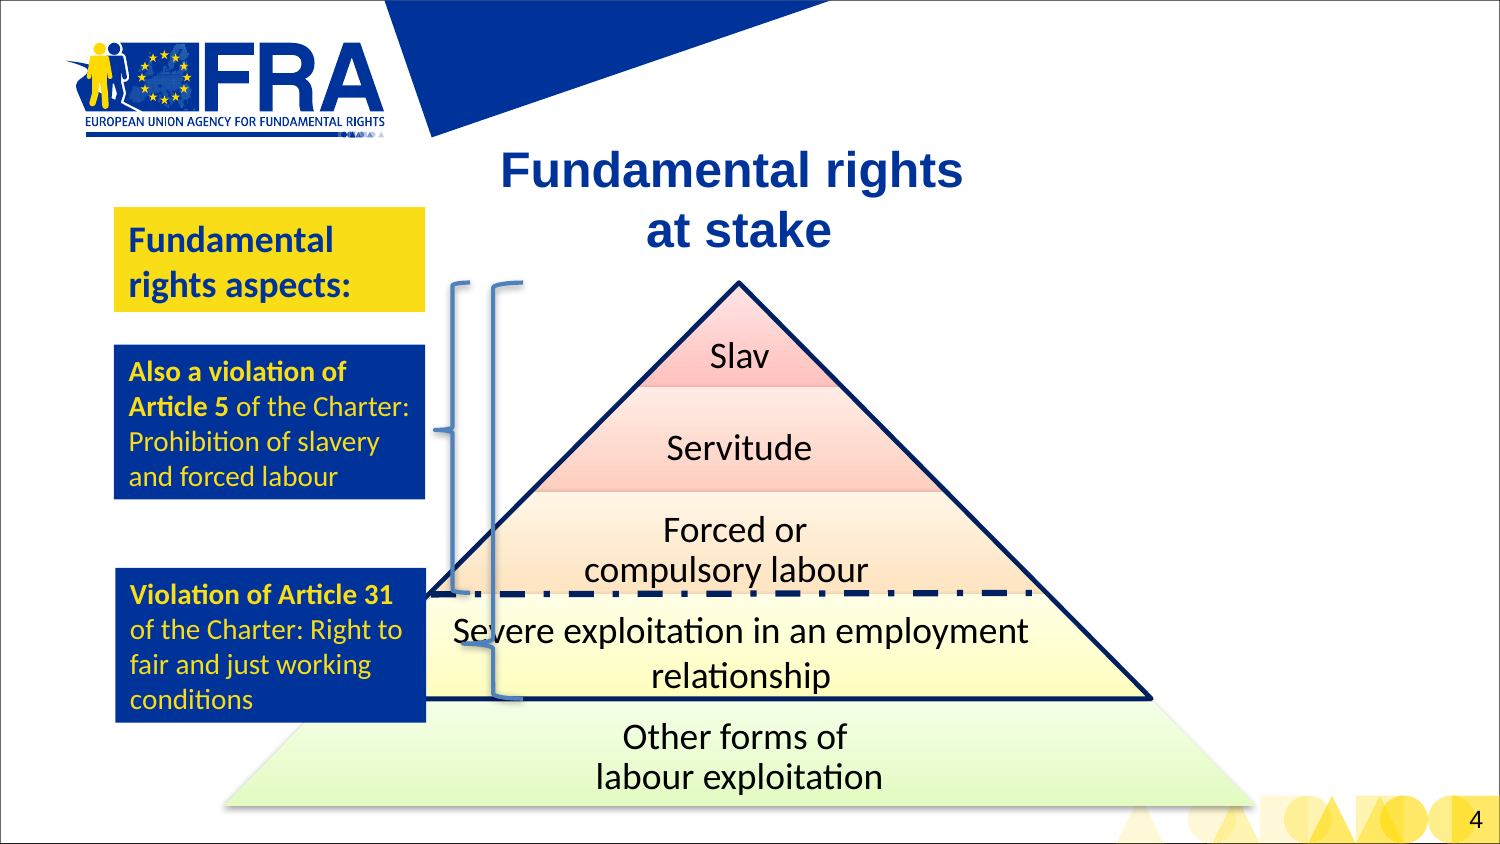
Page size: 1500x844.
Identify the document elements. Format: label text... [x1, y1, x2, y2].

text_box Fundamental rights aspects: [113, 207, 426, 312]
text_box [176, 48, 1500, 129]
text_box Also a violation of Article 5 of the Charter: Prohibition of slavery and forced labour [113, 344, 217, 500]
title Fundamental rights at stake [392, 129, 1086, 250]
text_box Violation of Article 31 of the Charter: Right to fair and just working conditions [115, 567, 217, 723]
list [222, 282, 1257, 807]
